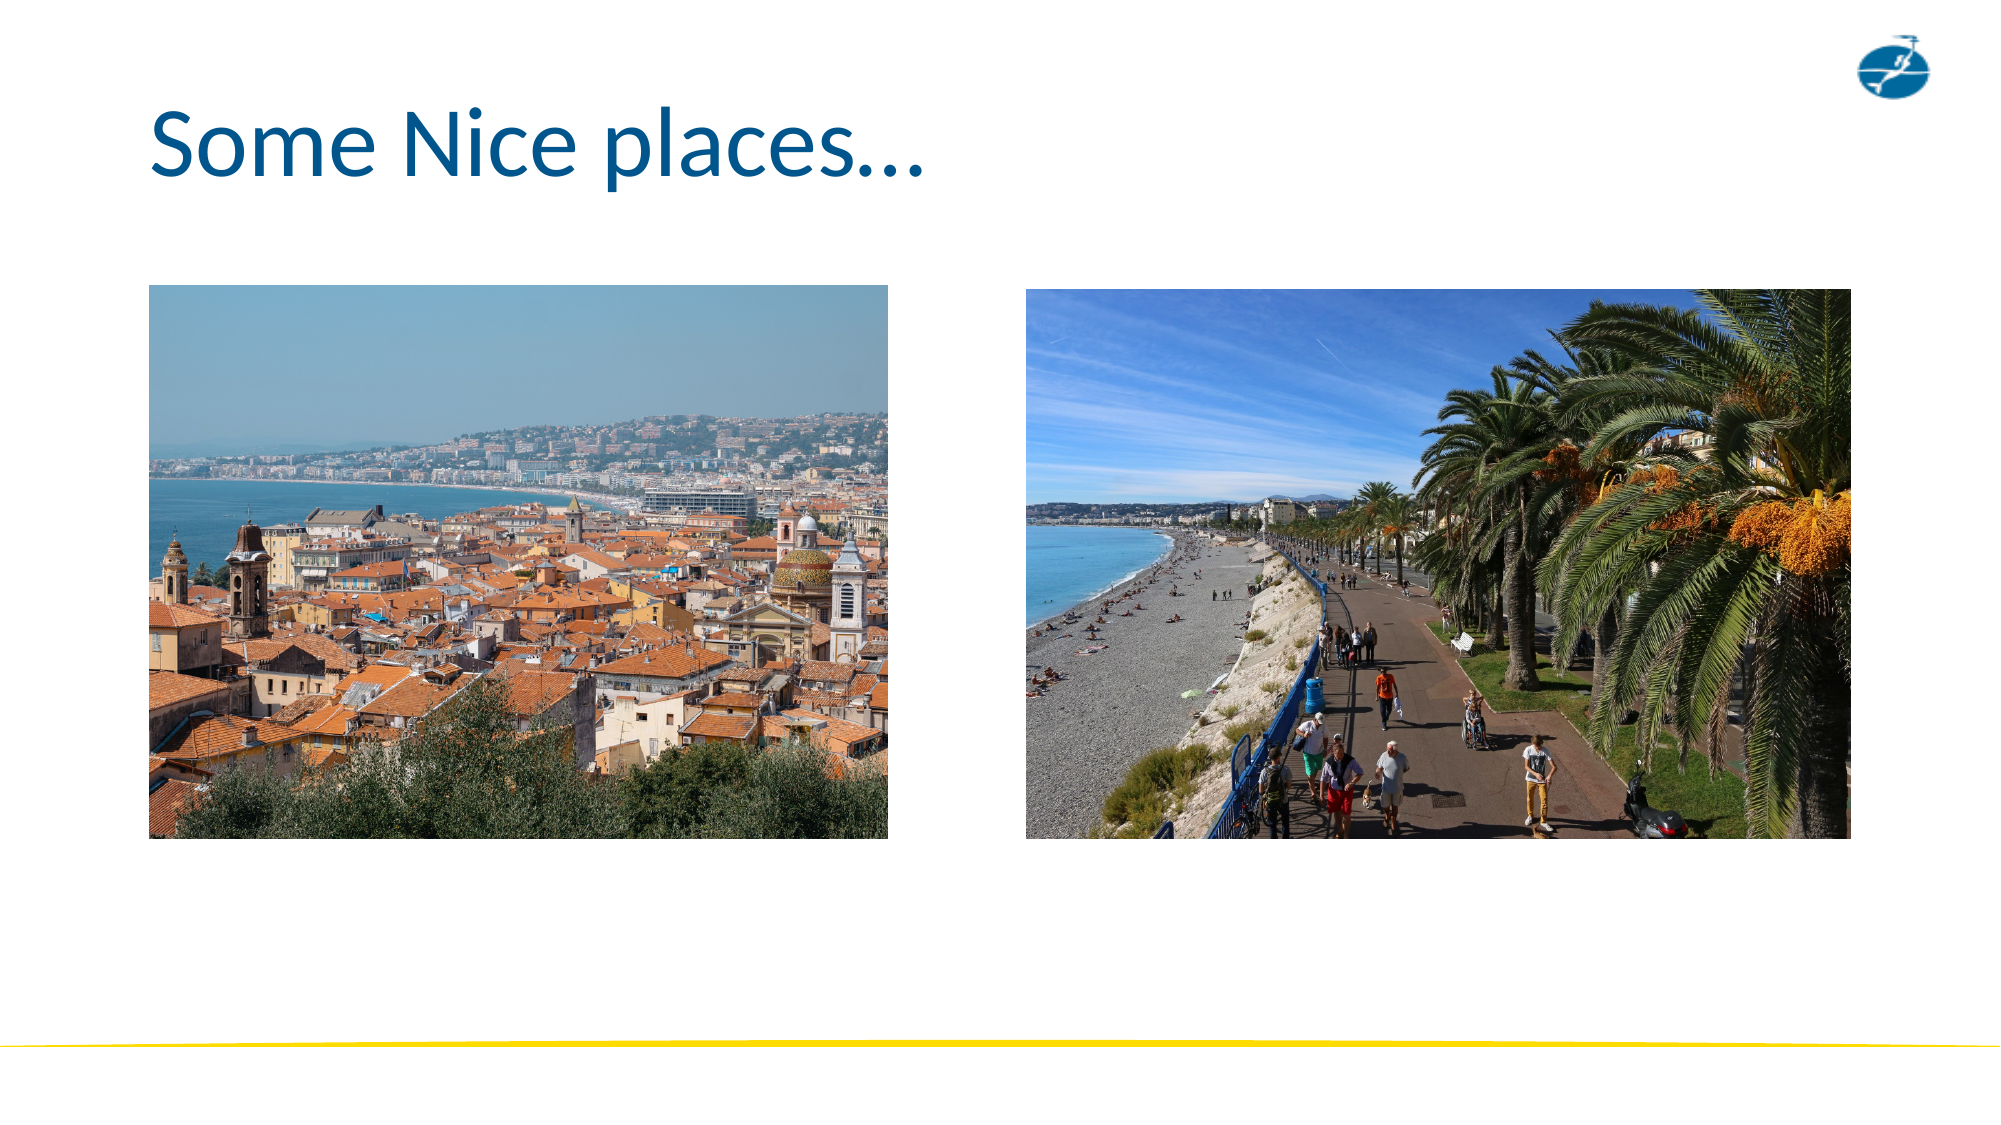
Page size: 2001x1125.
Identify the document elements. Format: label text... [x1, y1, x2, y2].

title Some Nice places… [149, 42, 1851, 197]
picture [1026, 289, 1851, 840]
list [149, 285, 888, 840]
